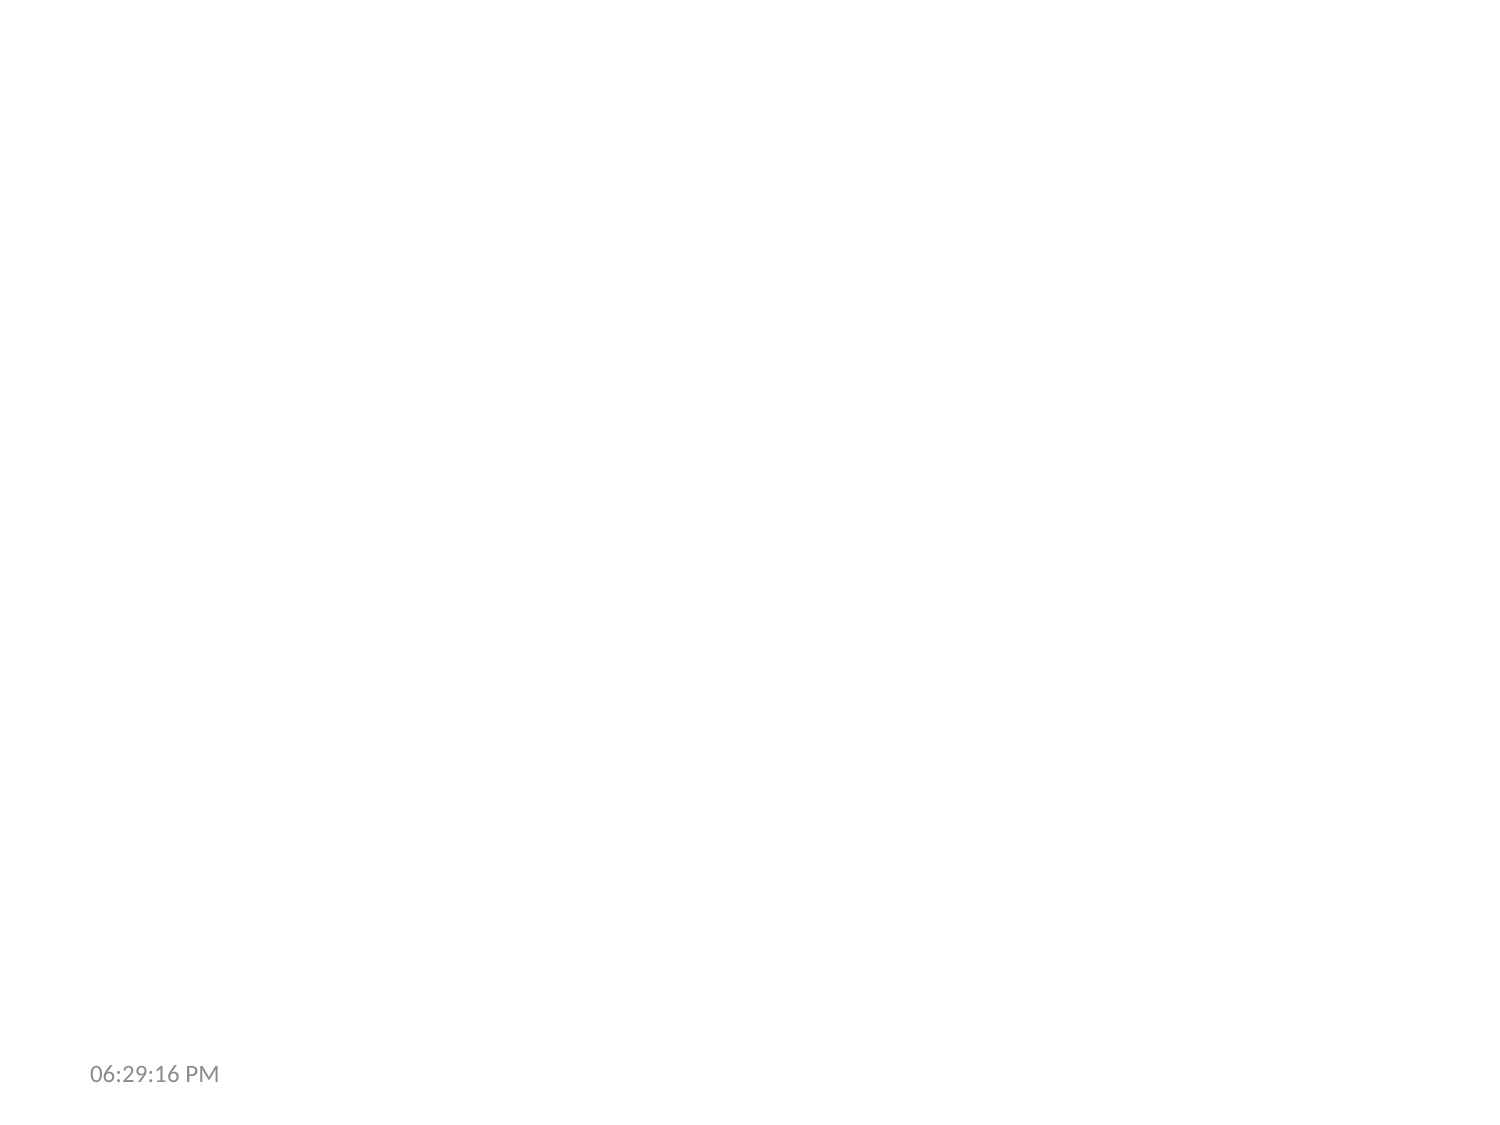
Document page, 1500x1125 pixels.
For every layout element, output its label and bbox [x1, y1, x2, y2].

slide_number [75, 1042, 425, 1103]
